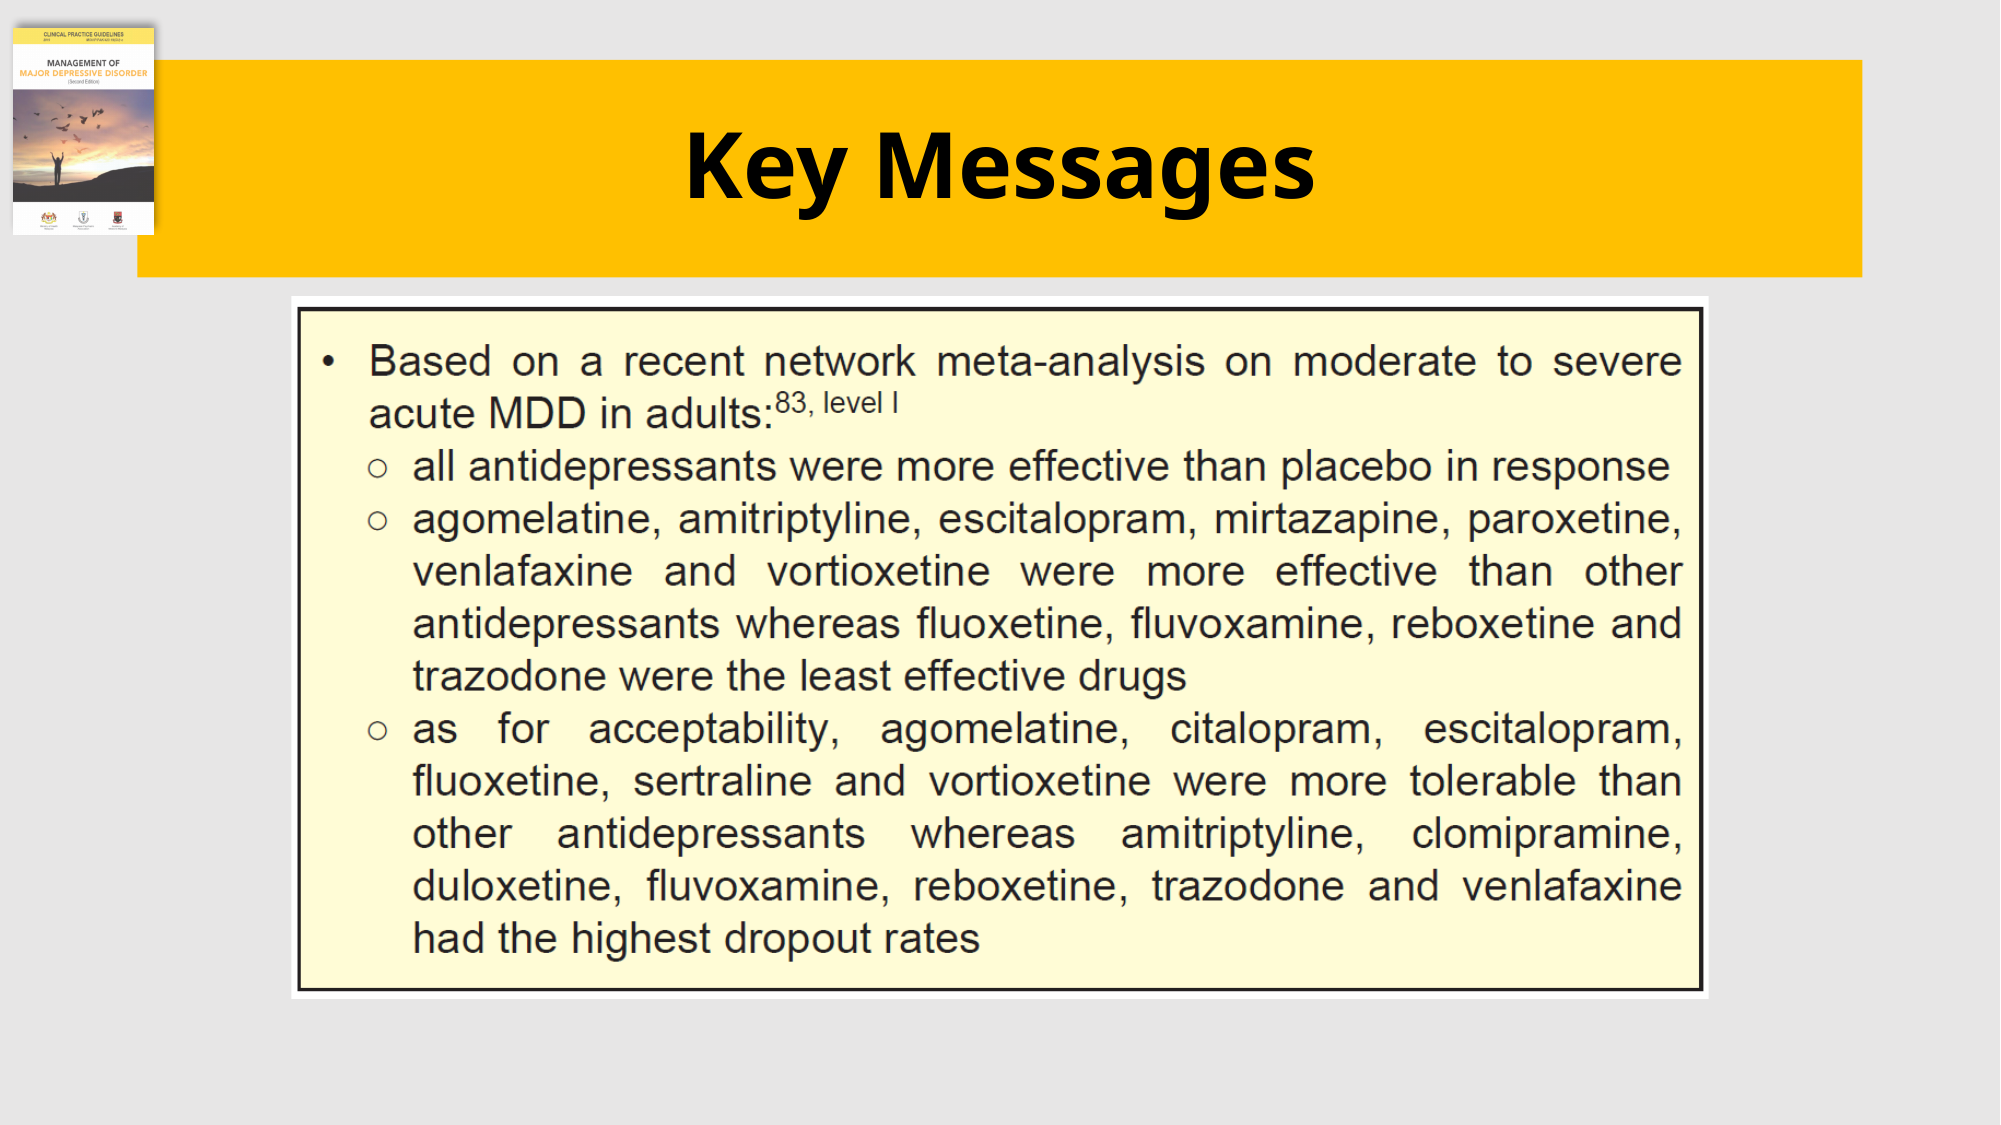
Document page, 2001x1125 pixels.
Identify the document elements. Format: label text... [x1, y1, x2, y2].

picture [291, 296, 1709, 999]
picture [13, 28, 154, 235]
title Key Messages [137, 59, 1863, 278]
